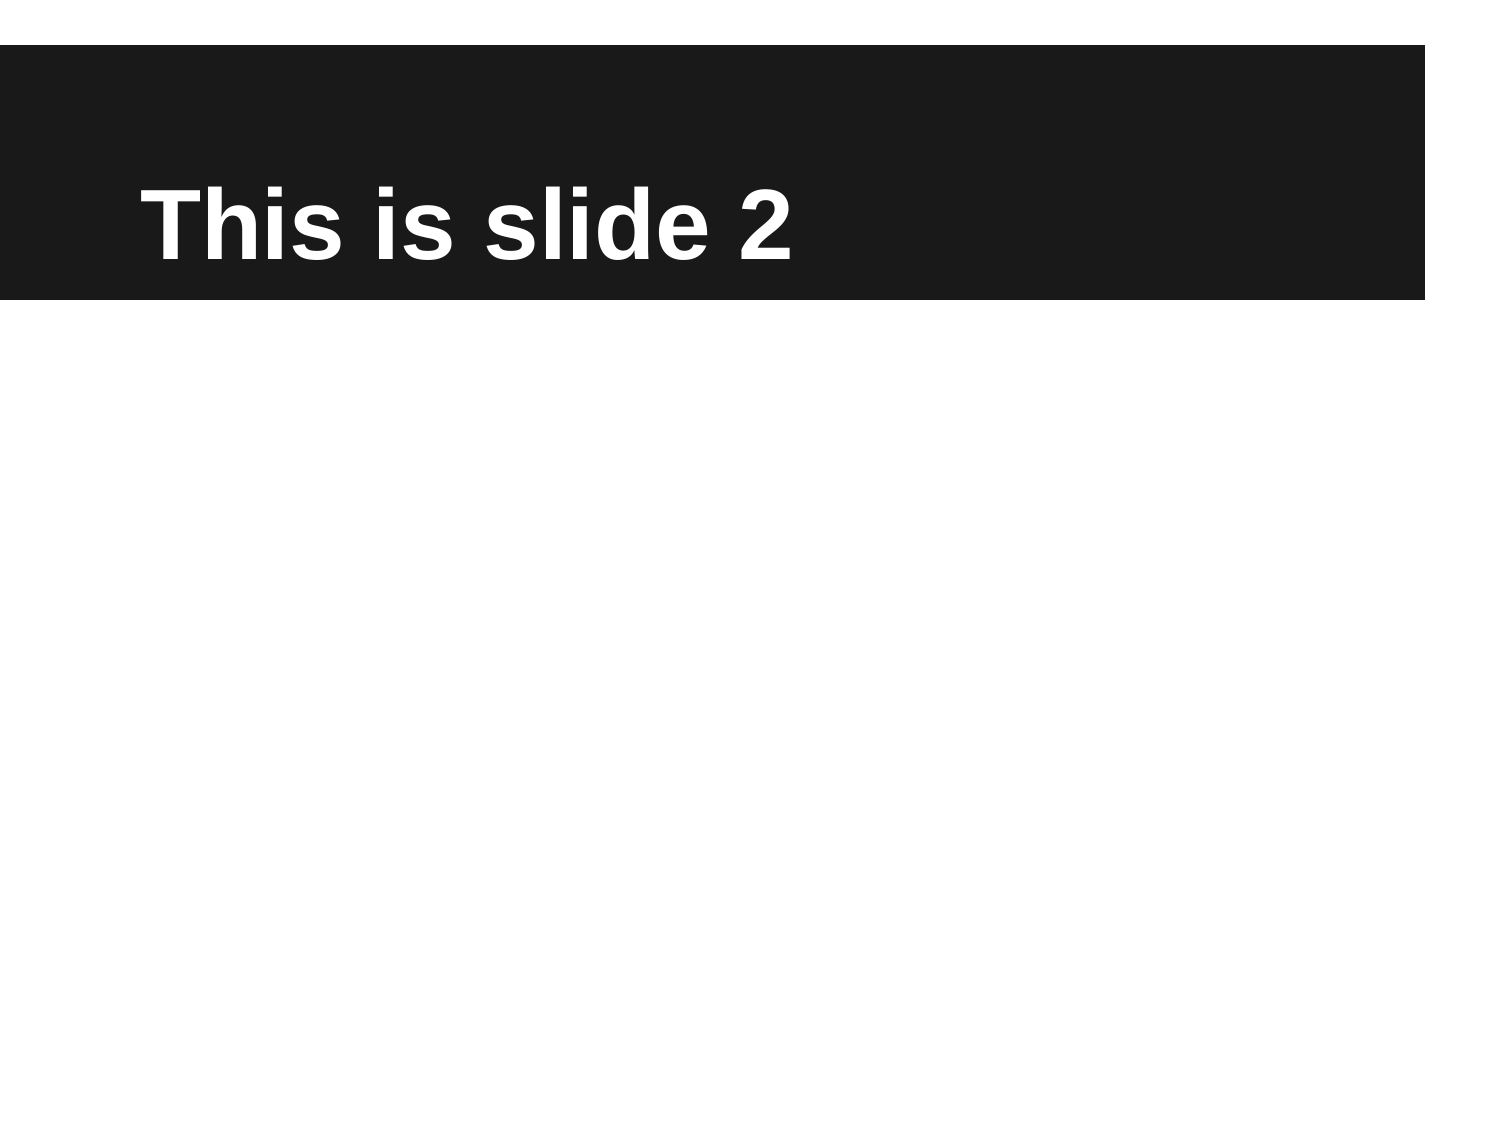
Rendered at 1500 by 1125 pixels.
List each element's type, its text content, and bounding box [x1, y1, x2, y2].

title This is slide 2 [75, 45, 1425, 295]
